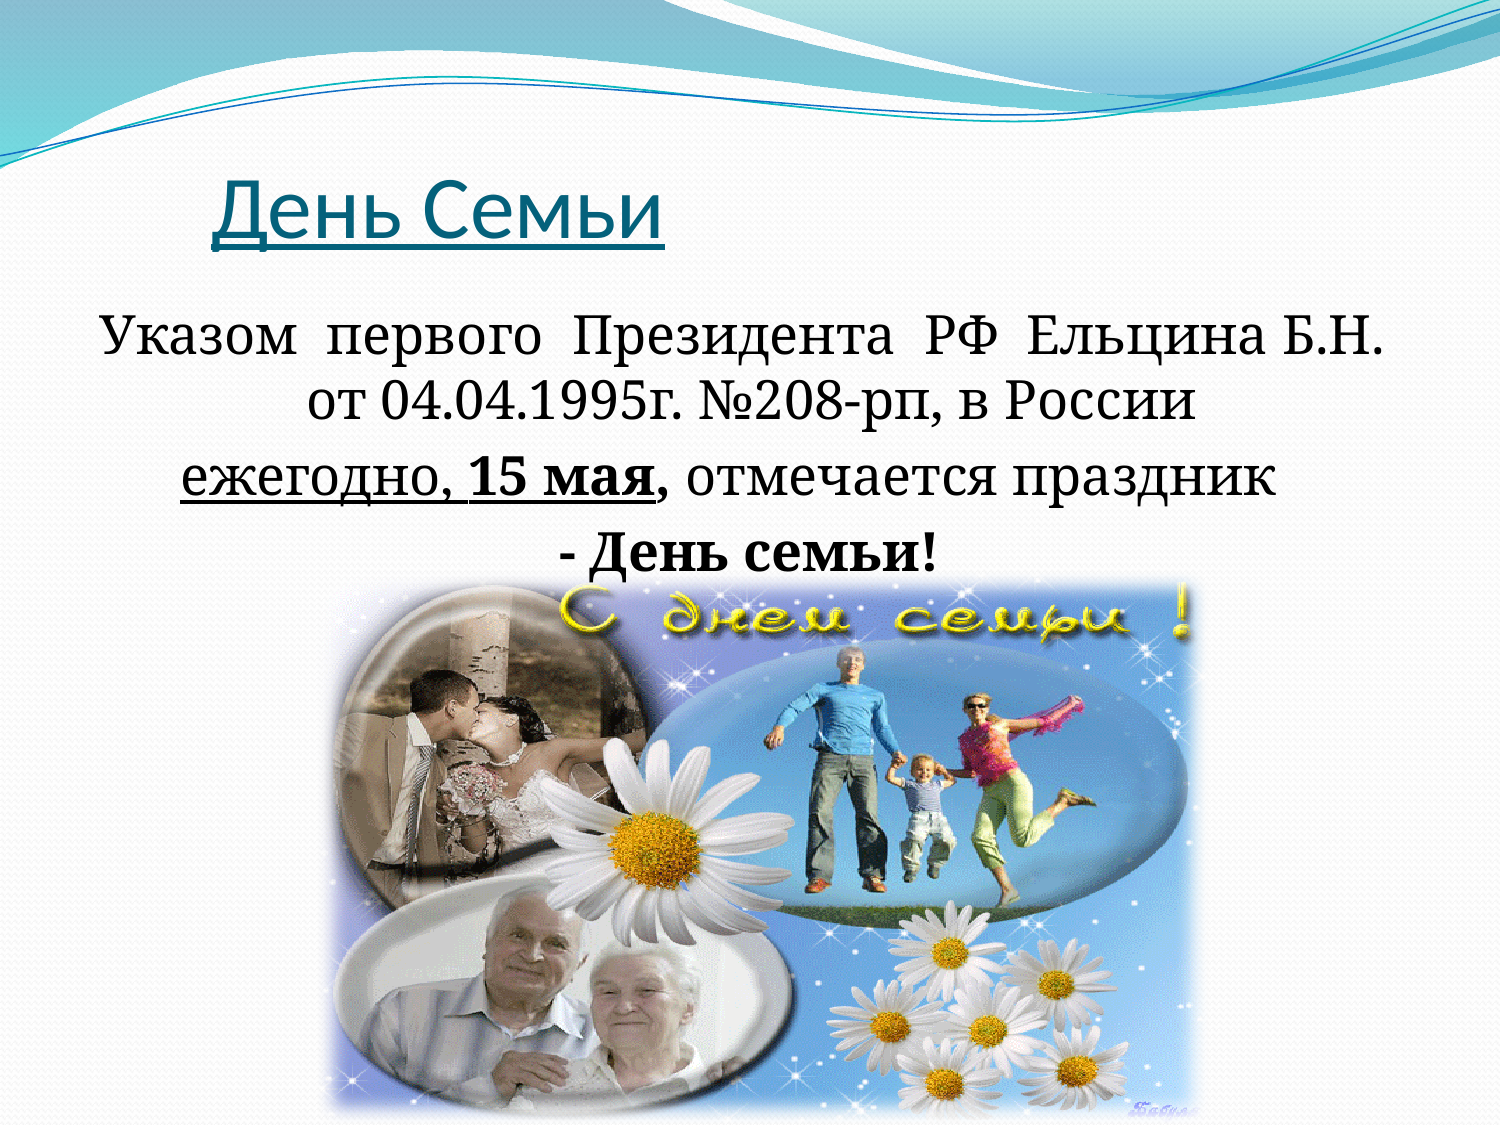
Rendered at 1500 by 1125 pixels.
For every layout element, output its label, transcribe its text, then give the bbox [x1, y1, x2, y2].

list Указом первого Президента РФ Ельцина Б.Н. от 04.04.1995г. №208-рп, в России ежегодно, 15 мая, отмечается праздник - День семьи! [75, 292, 1425, 1038]
picture [316, 570, 1208, 1125]
title День Семьи [210, 140, 1332, 257]
